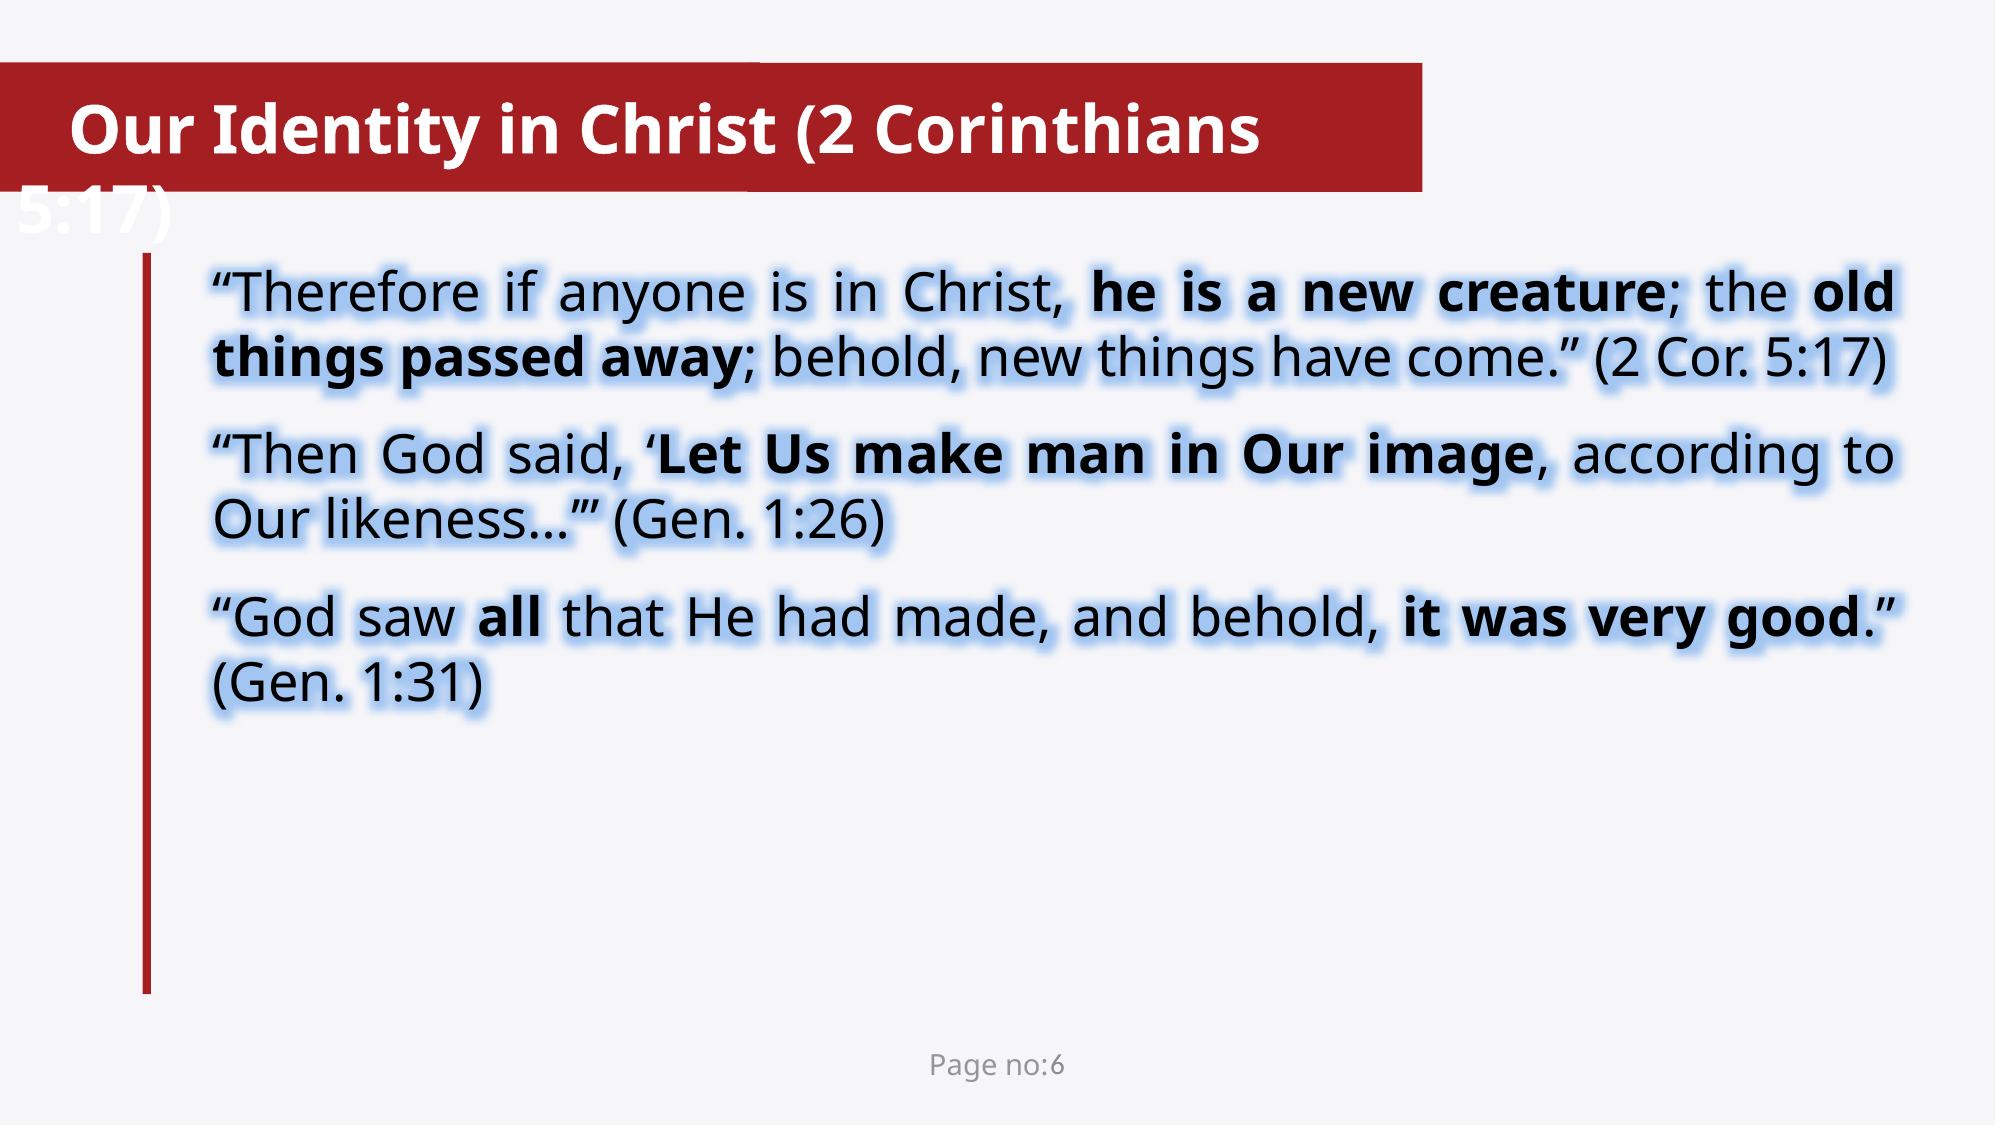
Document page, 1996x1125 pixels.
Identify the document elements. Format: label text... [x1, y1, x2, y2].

text_box “God saw all that He had made, and behold, it was very good.” (Gen. 1:31) [198, 574, 1911, 720]
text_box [1, 62, 1423, 193]
text_box “Therefore if anyone is in Christ, he is a new creature; the old things passed away; behold, new things have come.” (2 Cor. 5:17) [198, 249, 1911, 395]
text_box “Then God said, ‘Let Us make man in Our image, according to Our likeness…’” (Gen. 1:26) [198, 412, 1911, 558]
